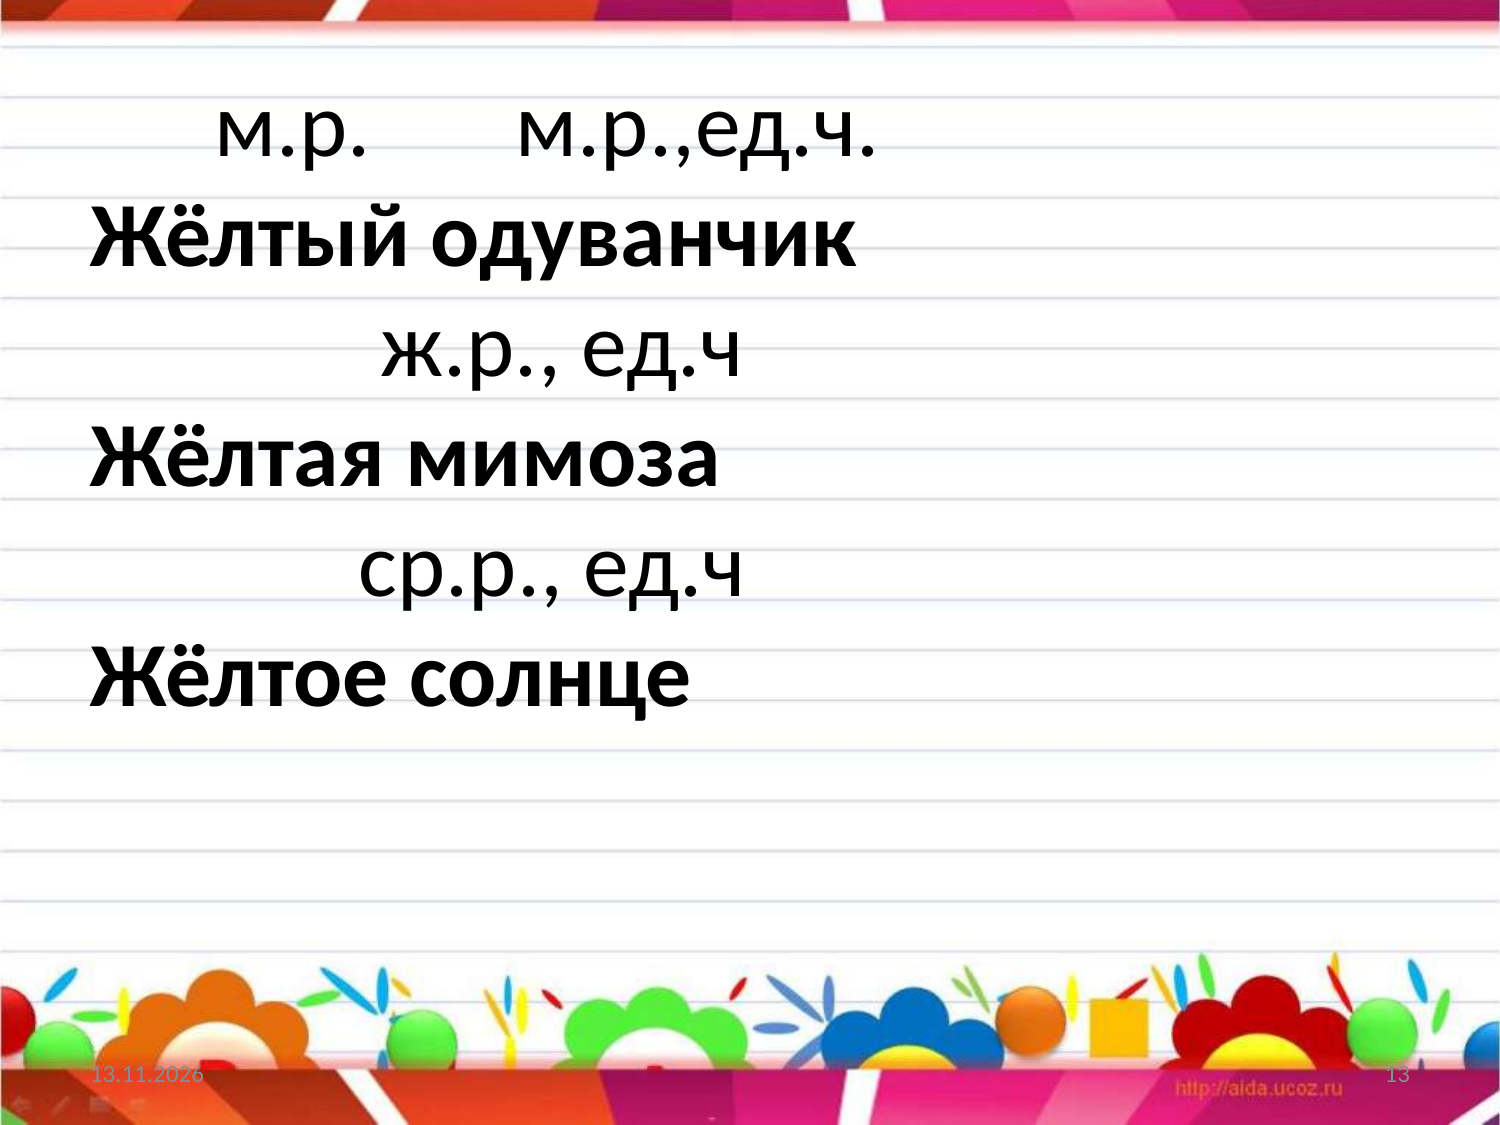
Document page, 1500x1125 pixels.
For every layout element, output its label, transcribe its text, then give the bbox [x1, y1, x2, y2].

title м.р. м.р.,ед.ч. Жёлтый одуванчик ж.р., ед.ч Жёлтая мимоза ср.р., ед.ч Жёлтое солнце [74, 44, 1426, 965]
picture [0, 0, 1500, 1125]
slide_number 13 [1074, 1042, 1425, 1103]
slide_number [75, 1042, 425, 1103]
